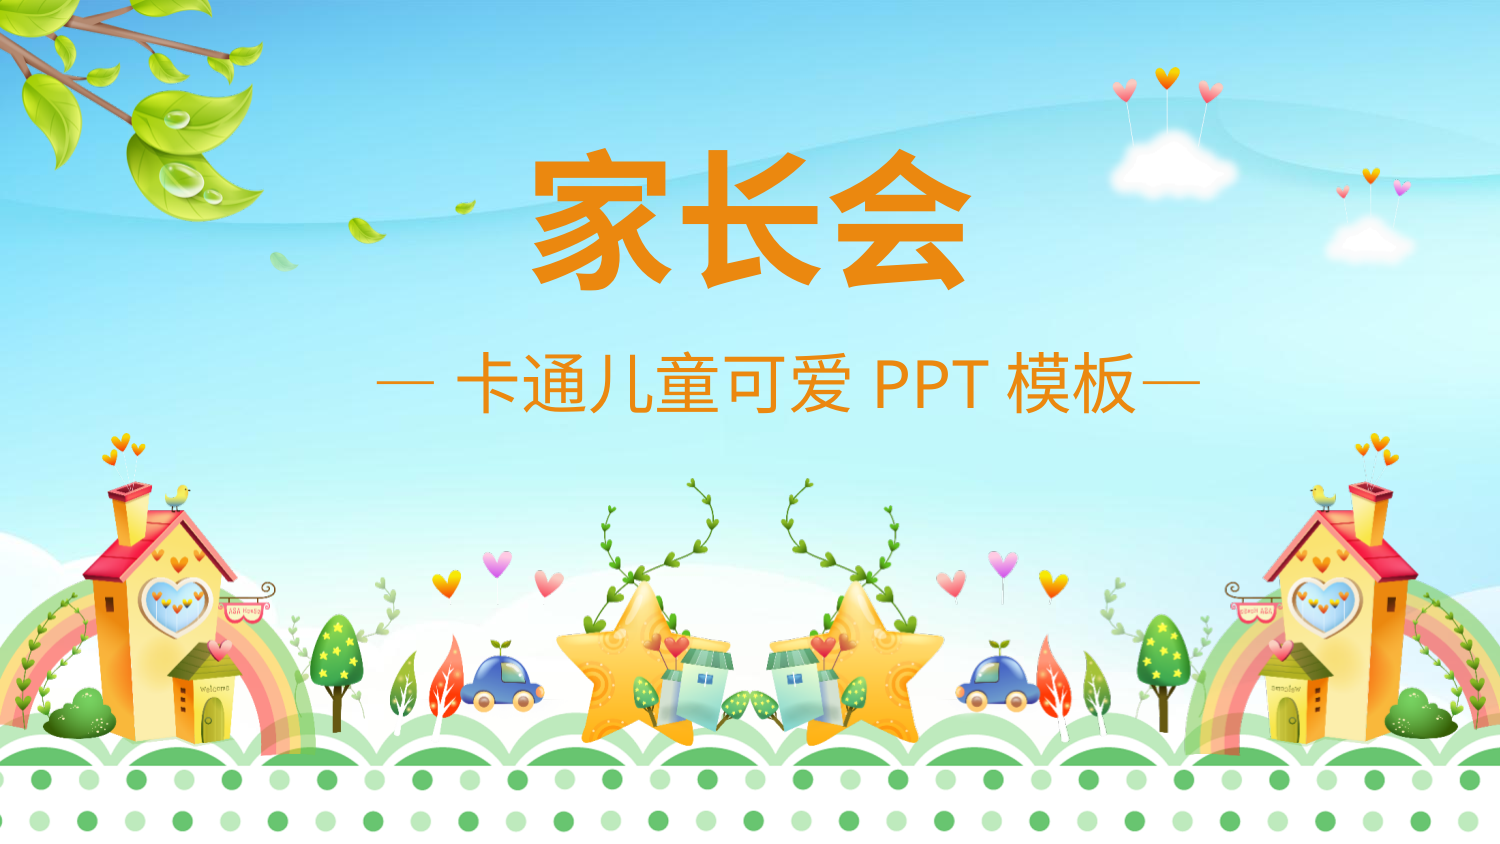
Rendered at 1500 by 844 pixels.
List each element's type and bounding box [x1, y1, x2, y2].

text_box [0, 433, 1500, 756]
picture [0, 0, 1500, 433]
picture [0, 756, 1500, 844]
